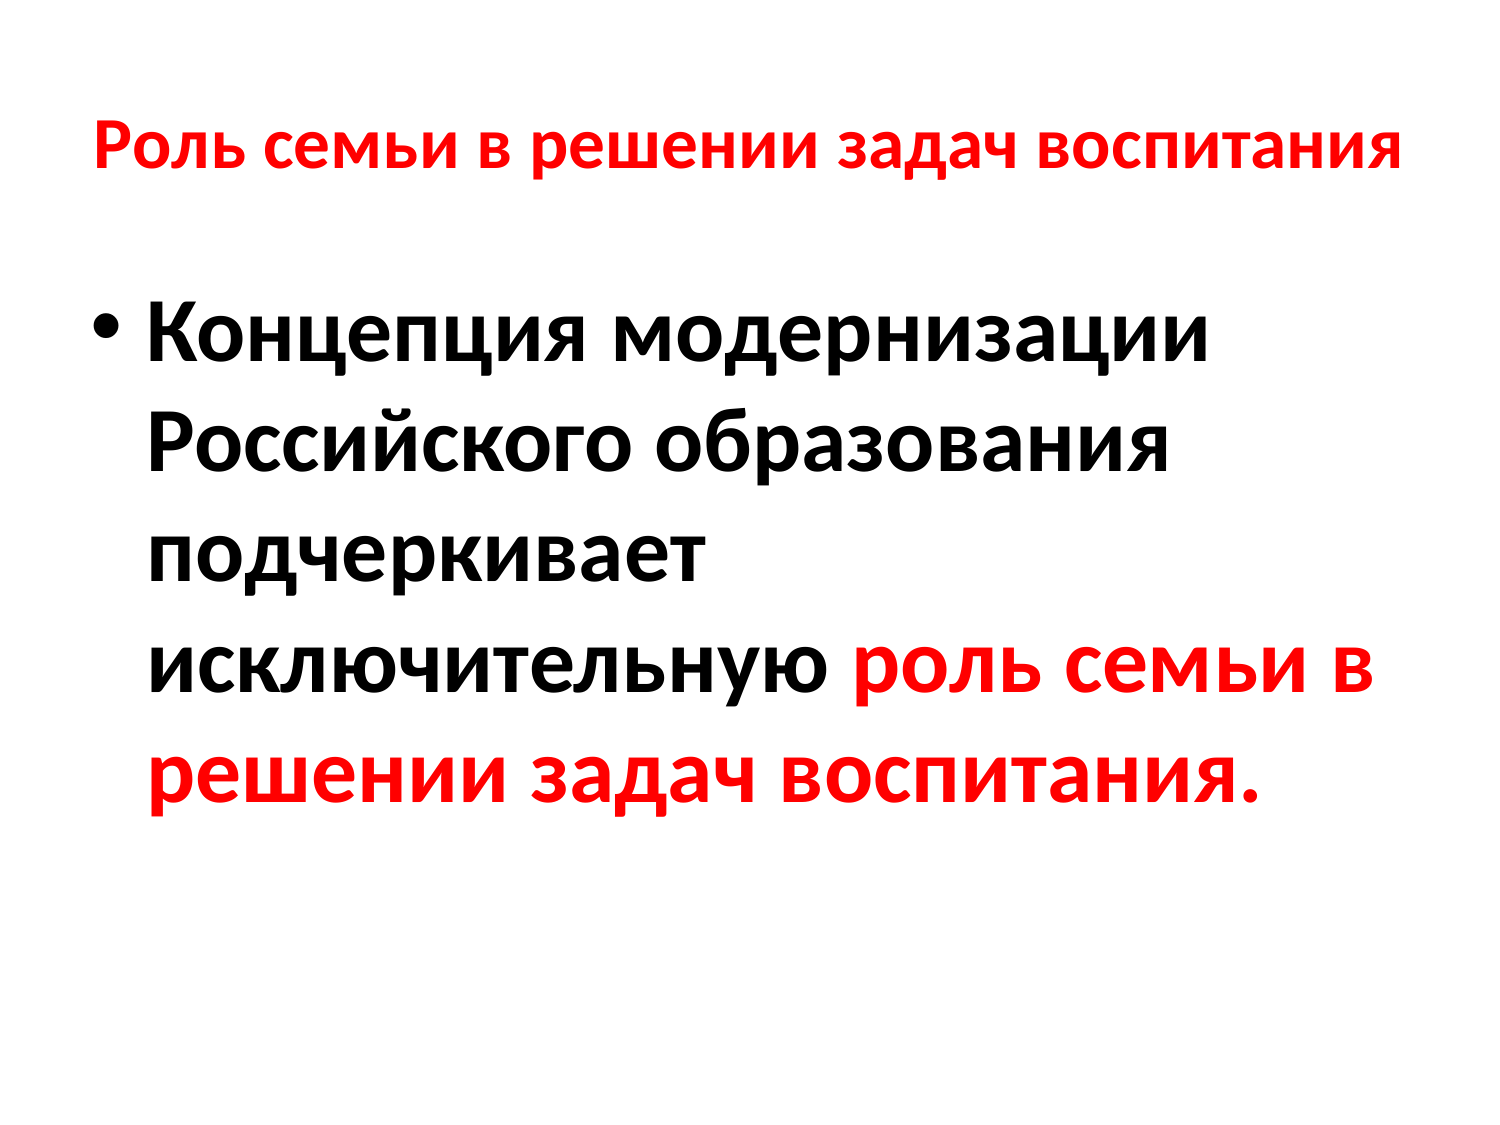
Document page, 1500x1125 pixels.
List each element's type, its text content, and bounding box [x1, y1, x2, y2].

title Роль семьи в решении задач воспитания [75, 45, 1425, 233]
list Концепция модернизации Российского образования подчеркивает исключительную роль семьи в решении задач воспитания. [75, 262, 1425, 1005]
